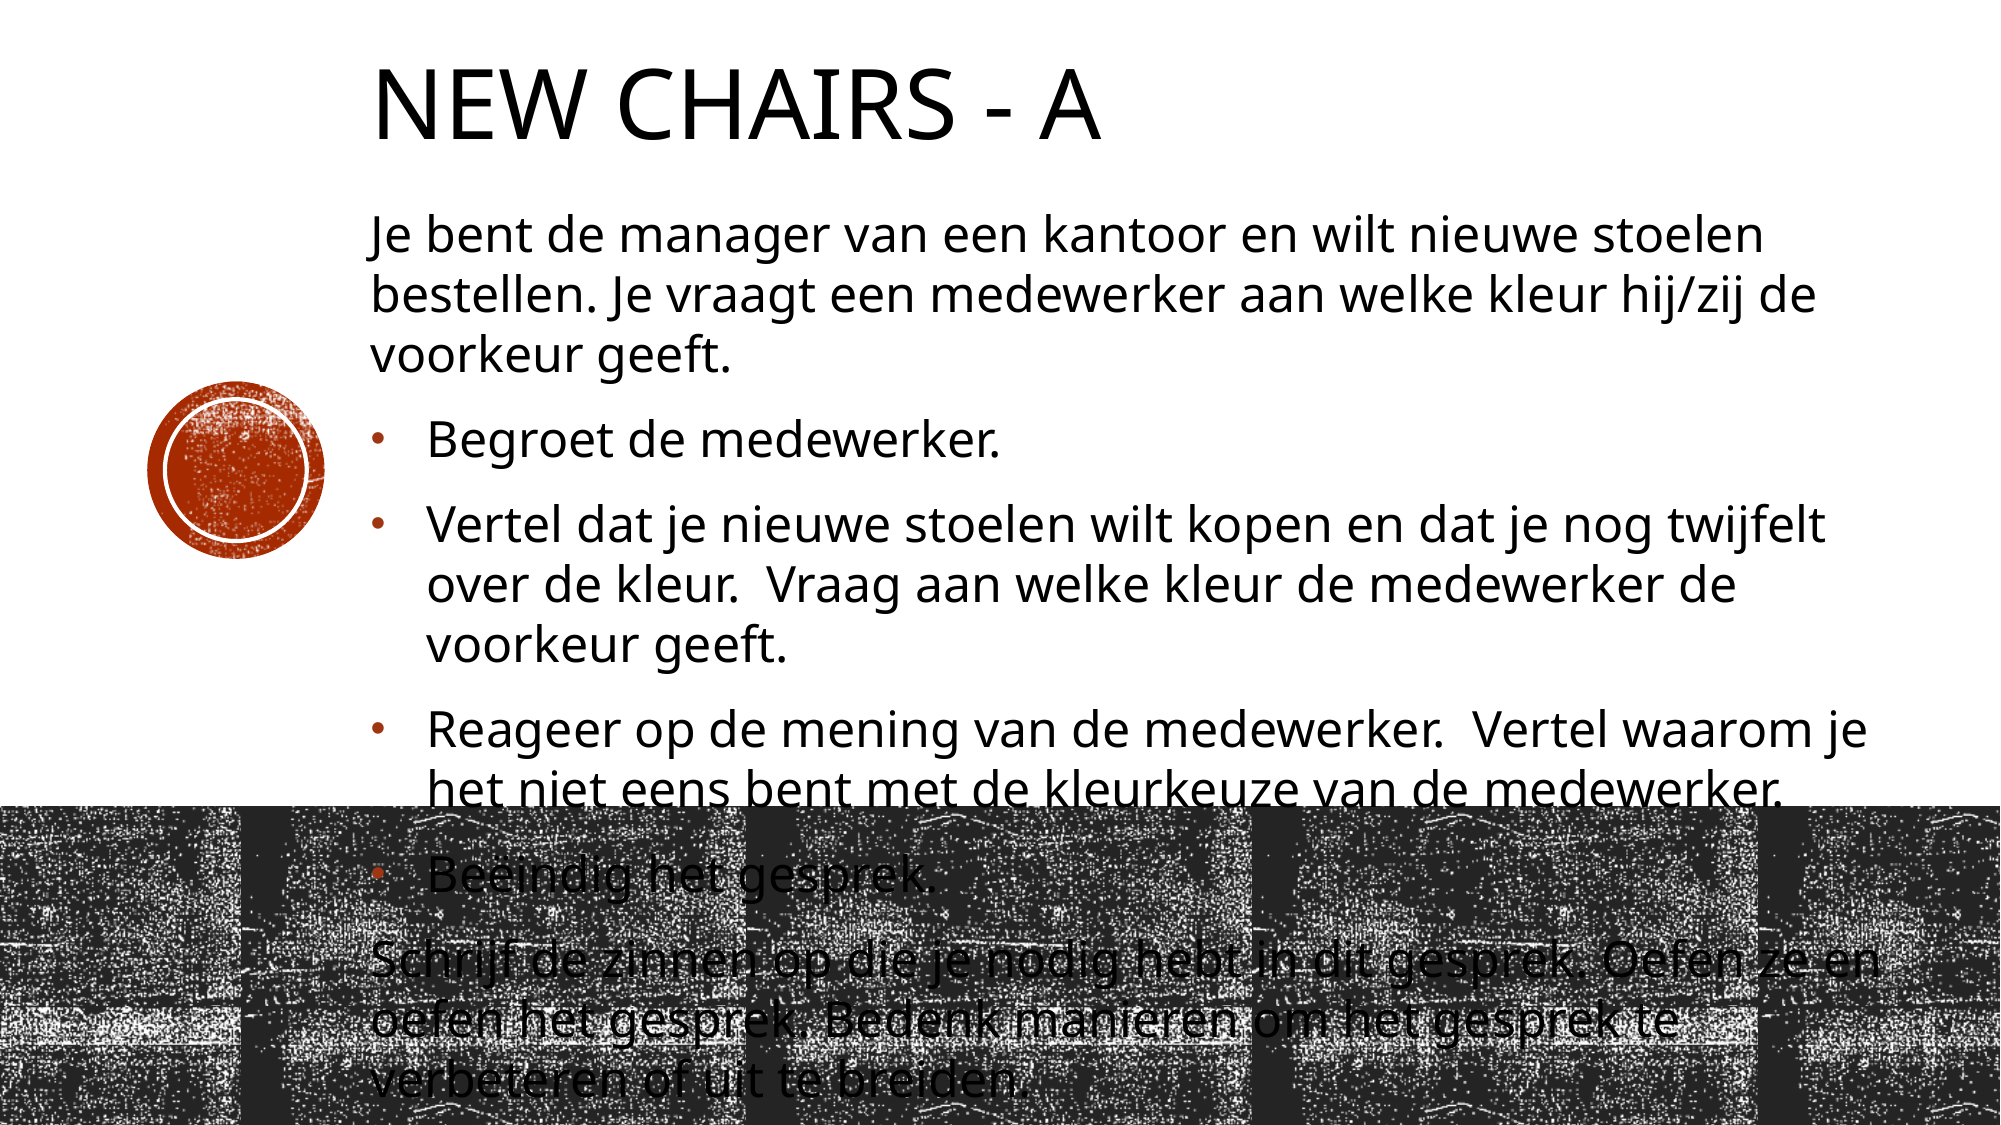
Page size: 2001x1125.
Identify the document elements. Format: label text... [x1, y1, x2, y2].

list Je bent de manager van een kantoor en wilt nieuwe stoelen bestellen. Je vraagt een medewerker aan welke kleur hij/zij de voorkeur geeft. Begroet de medewerker. Vertel dat je nieuwe stoelen wilt kopen en dat je nog twijfelt over de kleur. Vraag aan welke kleur de medewerker de voorkeur geeft. Reageer op de mening van de medewerker. Vertel waarom je het niet eens bent met de kleurkeuze van de medewerker. Beëindig het gesprek. Schrijf de zinnen op die je nodig hebt in dit gesprek. Oefen ze en oefen het gesprek. Bedenk manieren om het gesprek te verbeteren of uit te breiden. [355, 194, 1927, 723]
title New chairs - a [355, 56, 1927, 166]
